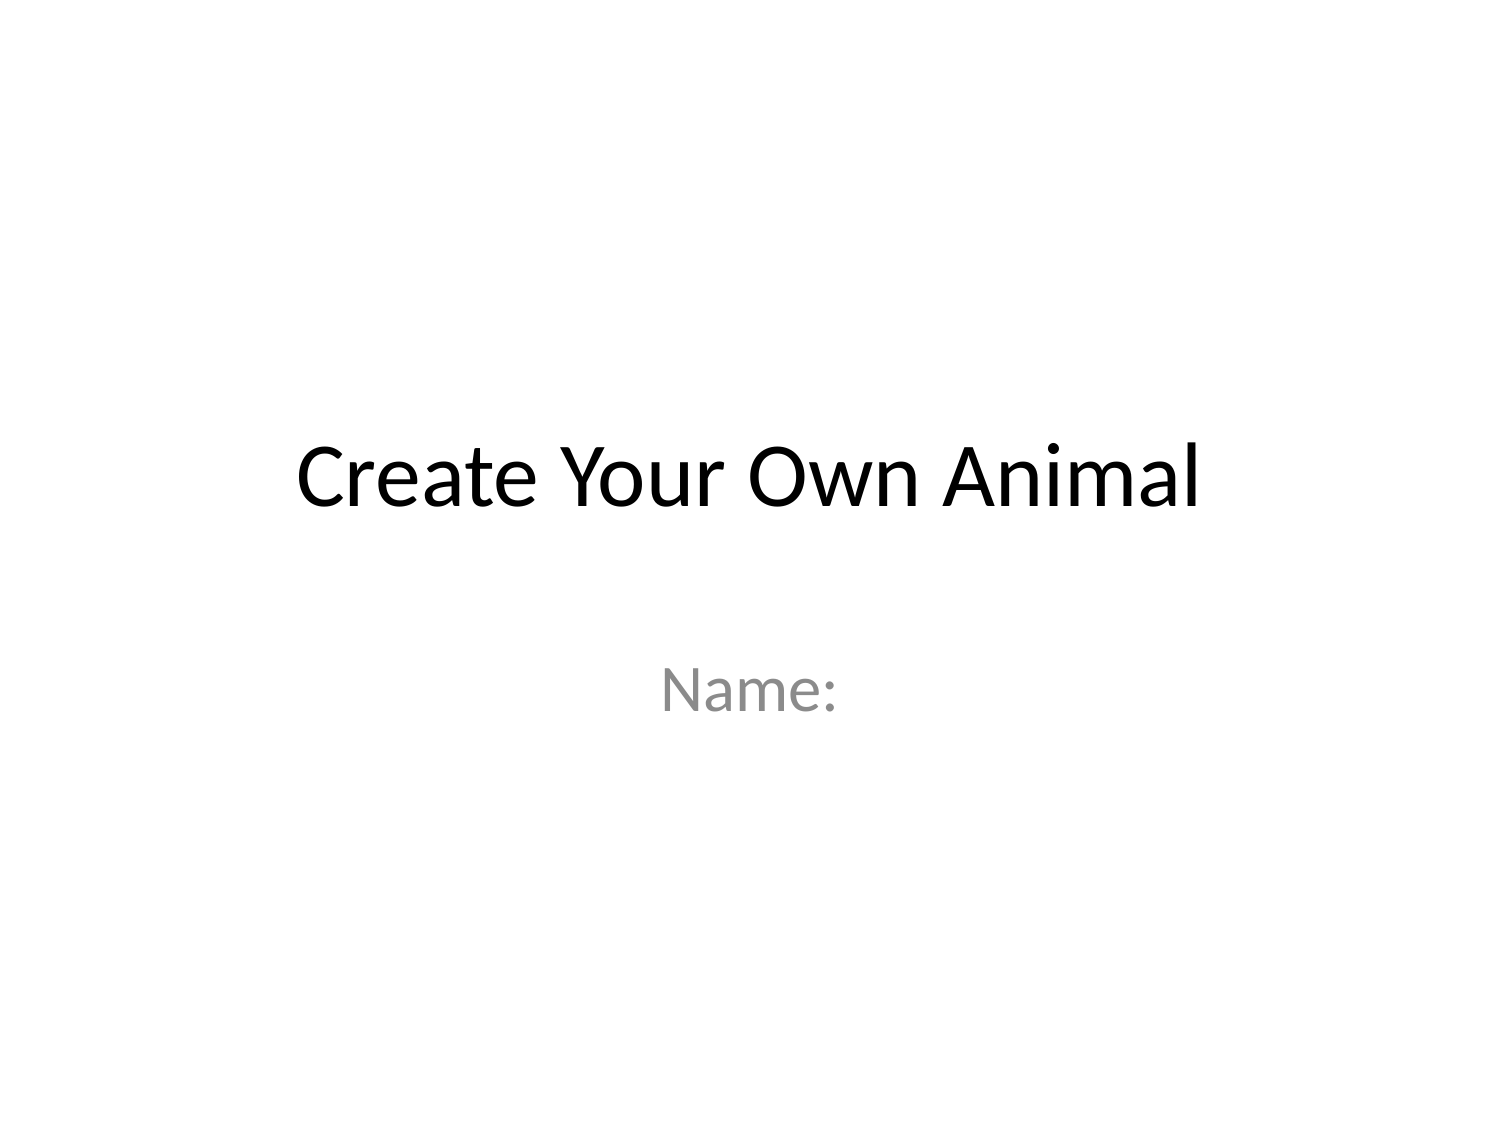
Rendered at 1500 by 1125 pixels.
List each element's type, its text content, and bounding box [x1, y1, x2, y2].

subtitle Name: [225, 637, 1275, 925]
title Create Your Own Animal [112, 349, 1388, 591]
